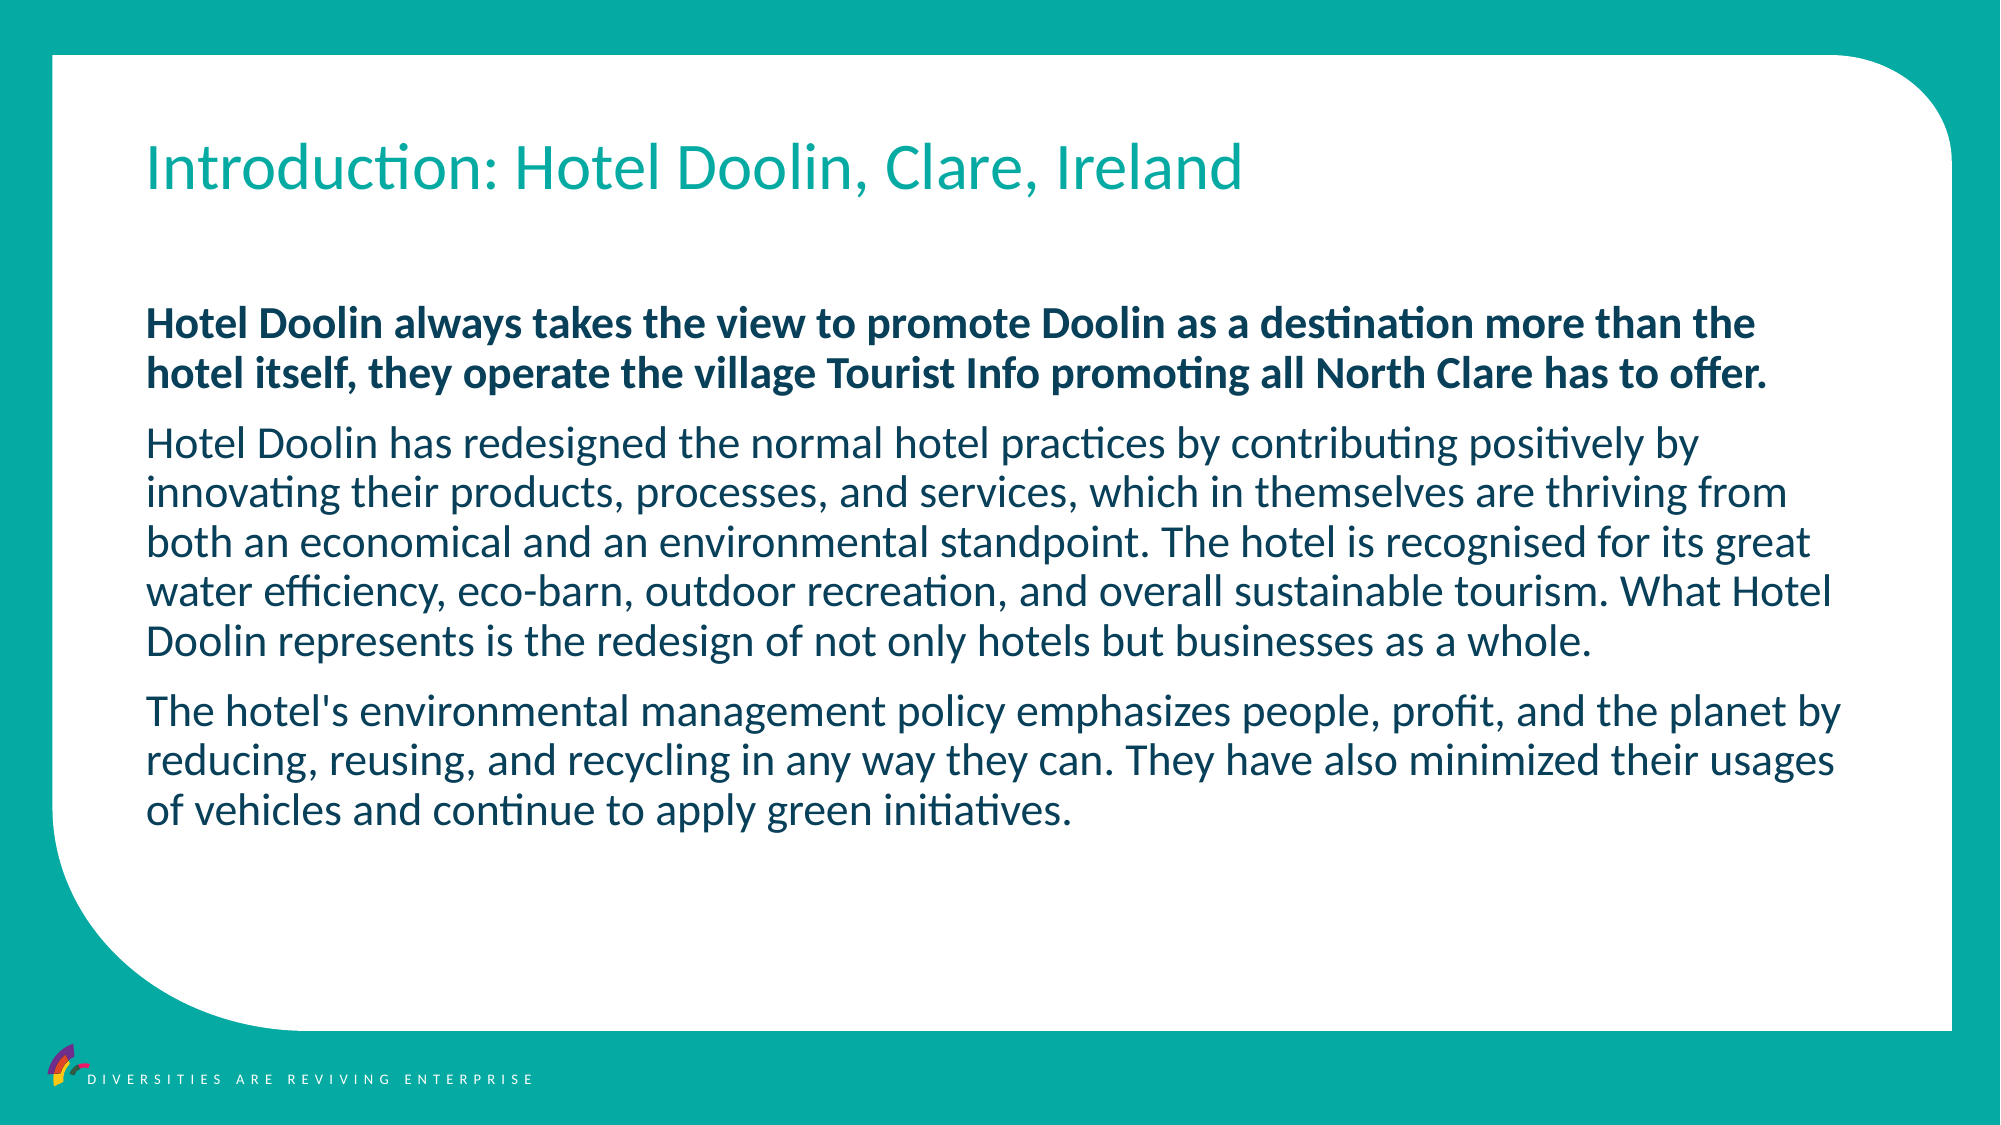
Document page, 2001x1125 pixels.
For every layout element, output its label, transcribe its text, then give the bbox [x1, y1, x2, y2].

list Hotel Doolin always takes the view to promote Doolin as a destination more than the hotel itself, they operate the village Tourist Info promoting all North Clare has to offer. Hotel Doolin has redesigned the normal hotel practices by contributing positively by innovating their products, processes, and services, which in themselves are thriving from both an economical and an environmental standpoint. The hotel is recognised for its great water efficiency, eco-barn, outdoor recreation, and overall sustainable tourism. What Hotel Doolin represents is the redesign of not only hotels but businesses as a whole. The hotel's environmental management policy emphasizes people, profit, and the planet by reducing, reusing, and recycling in any way they can. They have also minimized their usages of vehicles and continue to apply green initiatives. [130, 291, 1869, 924]
list Introduction: Hotel Doolin, Clare, Ireland [130, 124, 1869, 257]
